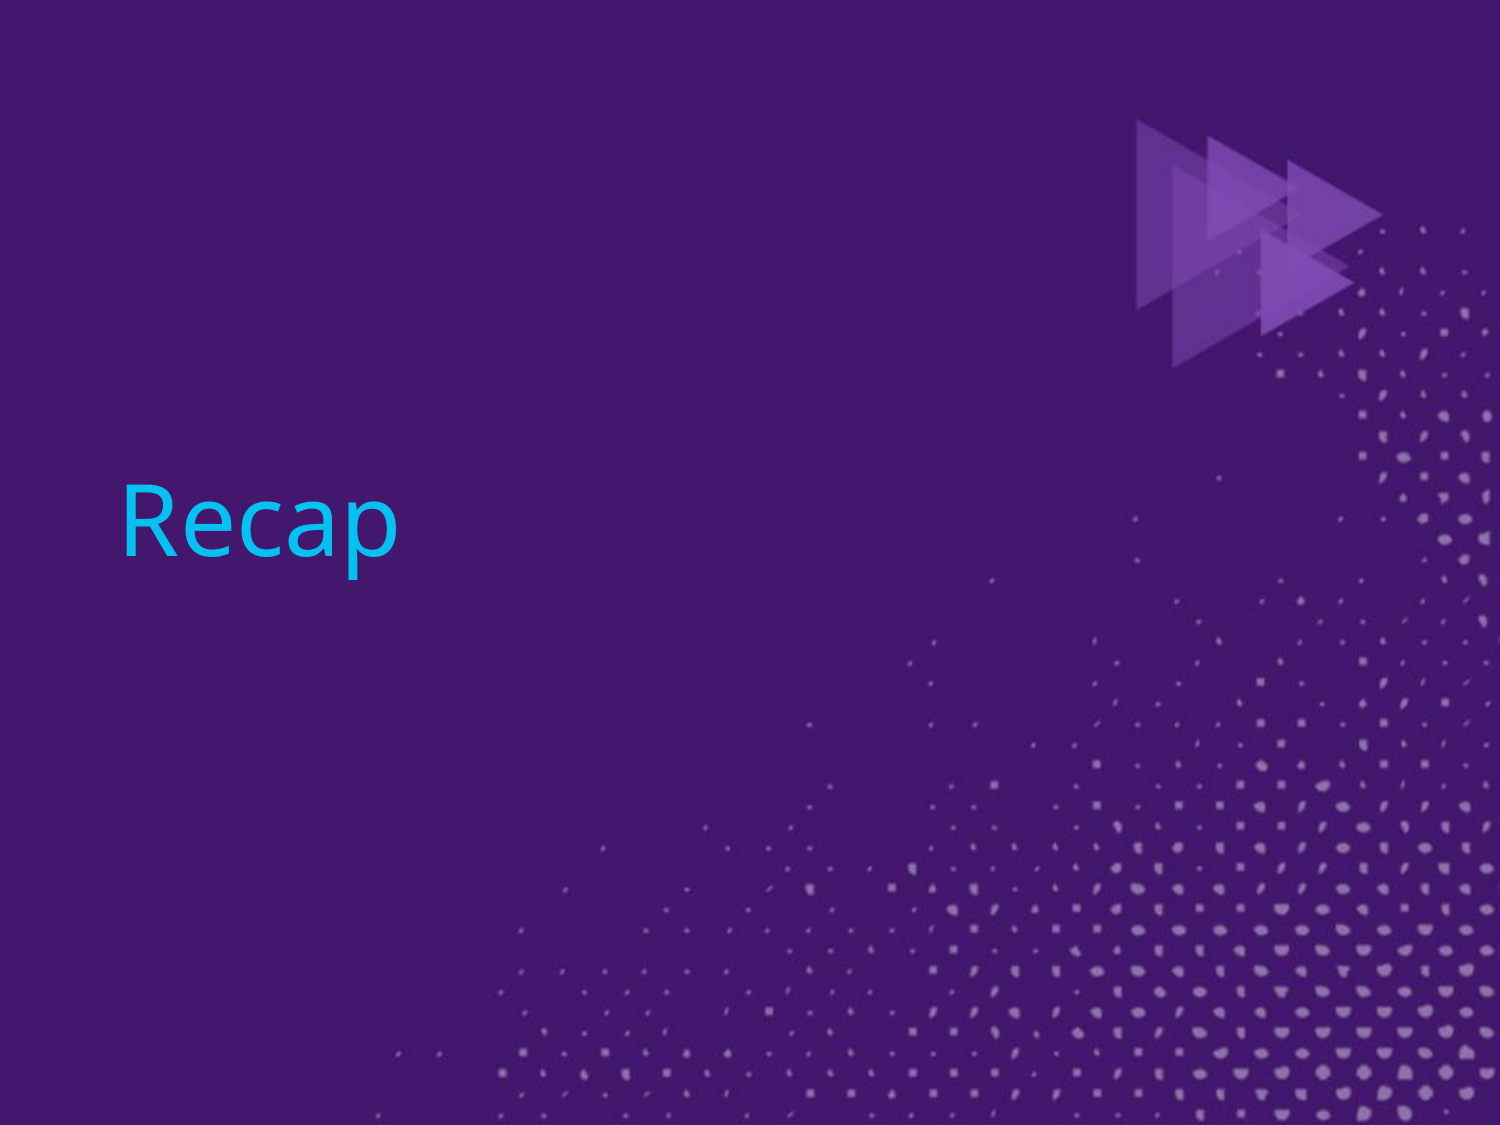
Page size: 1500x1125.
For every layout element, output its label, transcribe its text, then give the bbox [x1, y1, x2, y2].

title Recap [102, 398, 1251, 649]
picture [0, 0, 1500, 1125]
